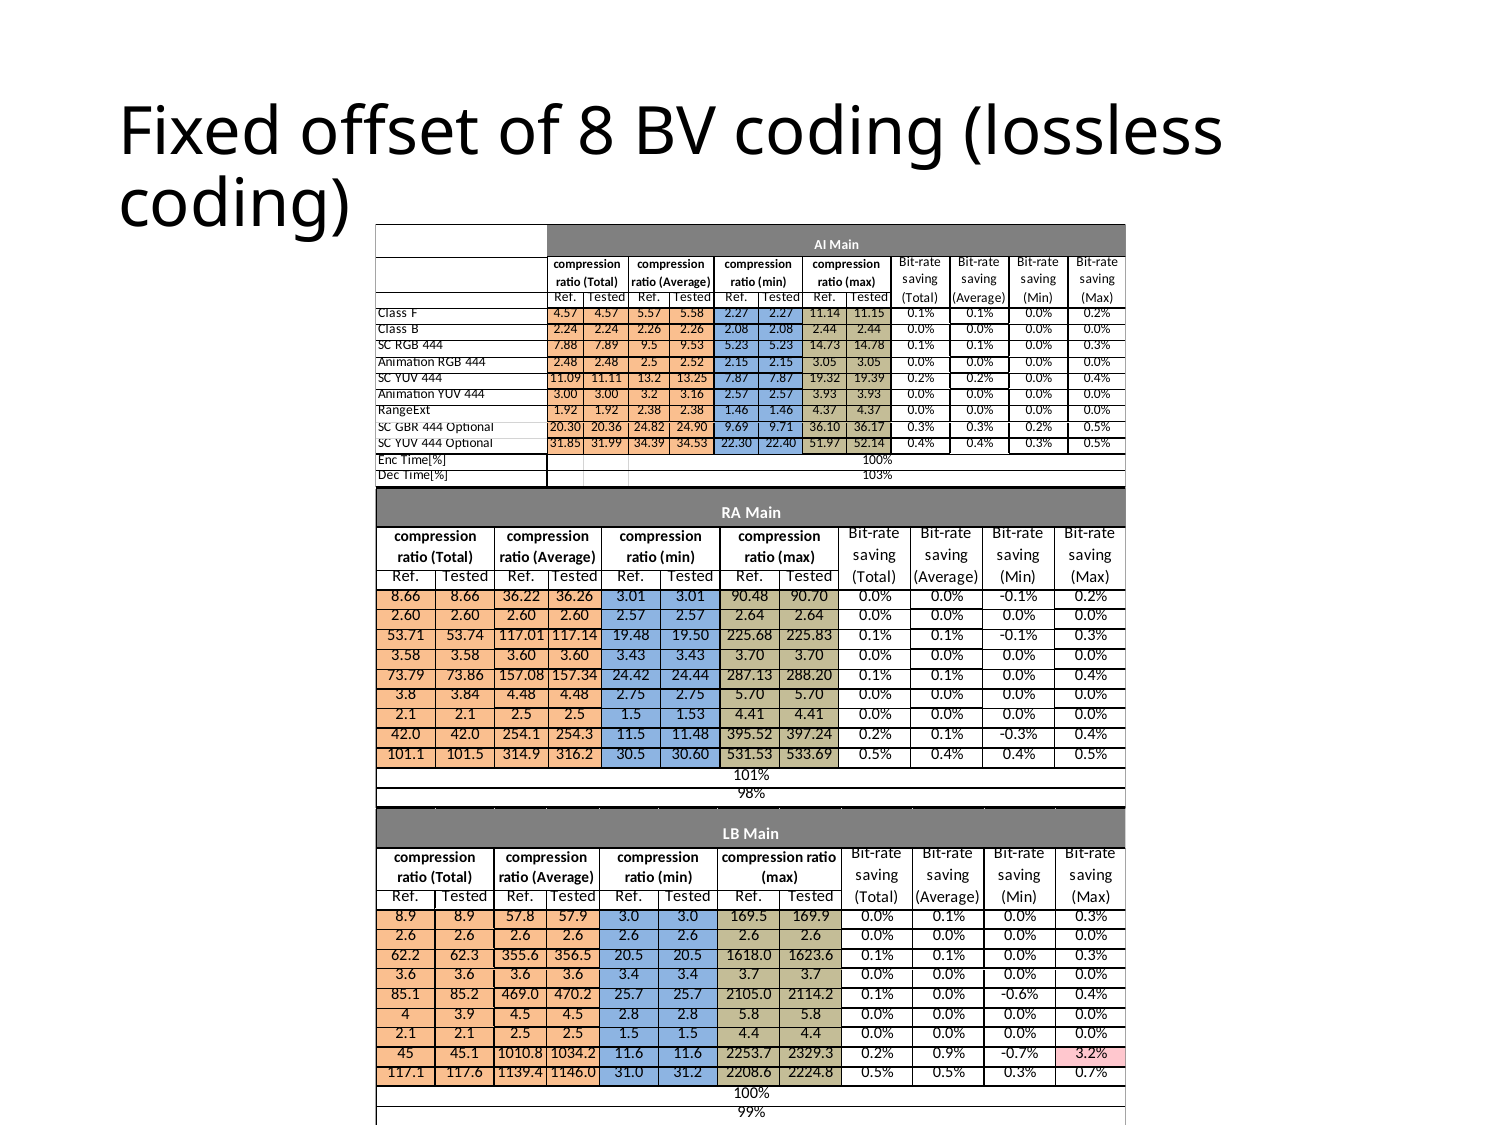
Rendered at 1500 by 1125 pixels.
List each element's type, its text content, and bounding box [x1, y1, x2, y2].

picture [375, 213, 1126, 1125]
title Fixed offset of 8 BV coding (lossless coding) [103, 59, 1397, 278]
